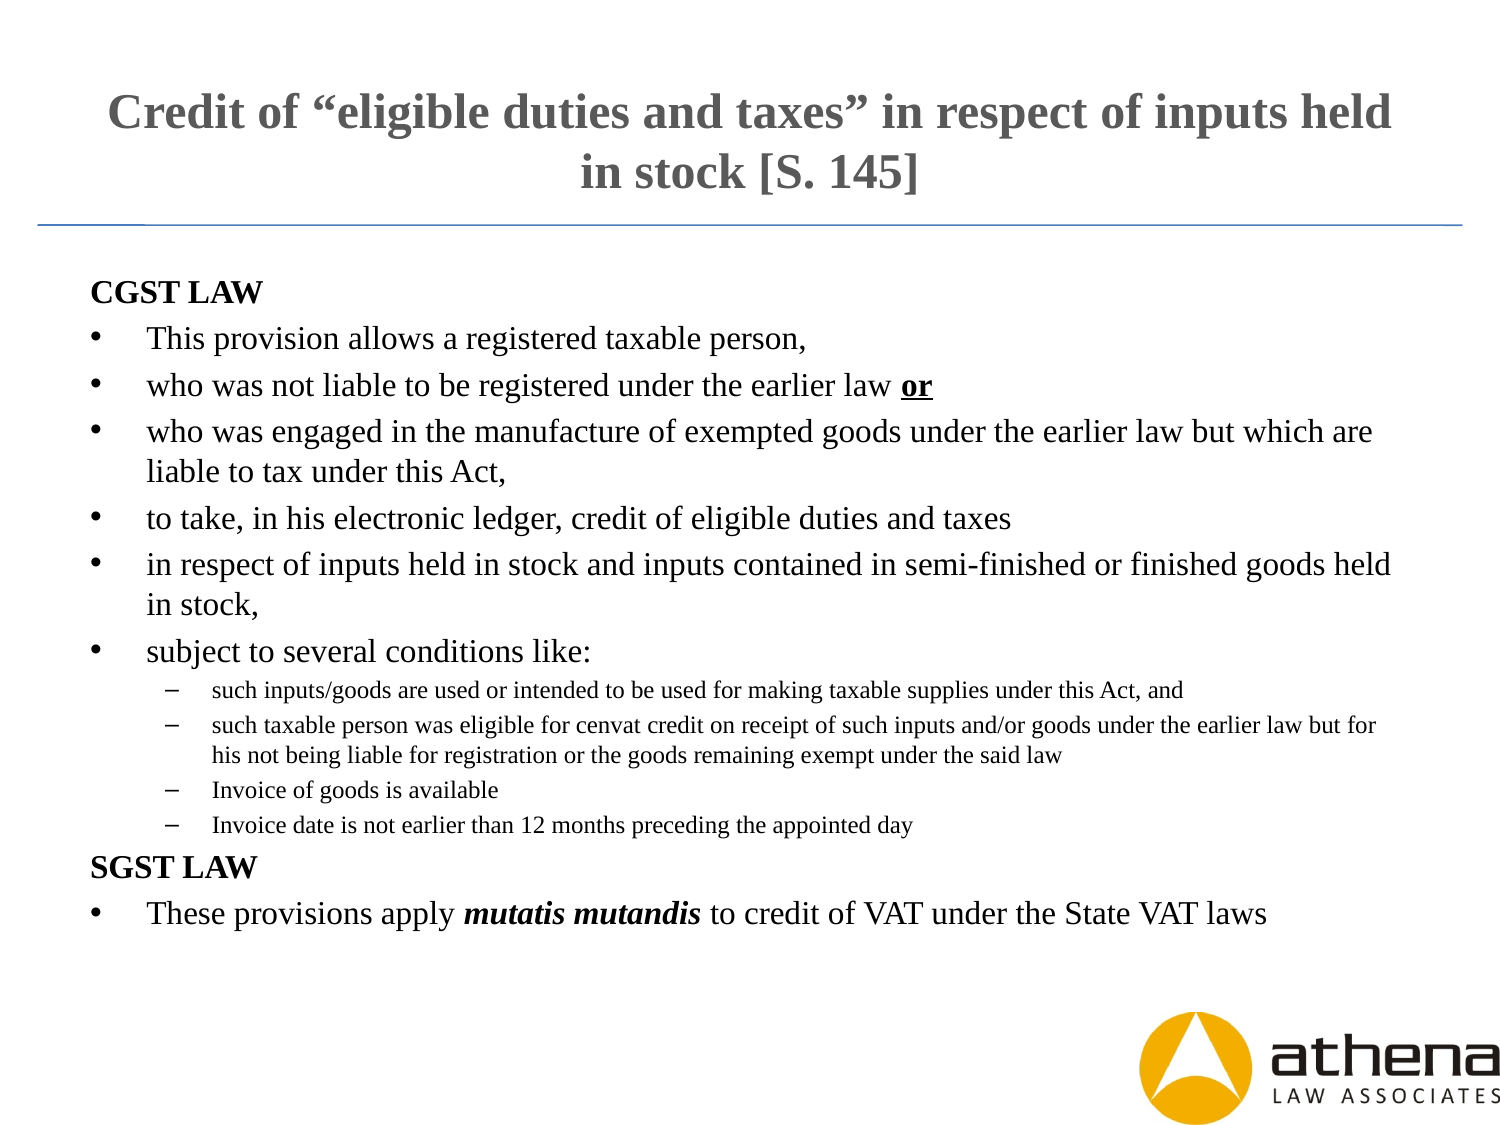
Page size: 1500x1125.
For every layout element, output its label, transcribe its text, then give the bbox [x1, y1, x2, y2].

picture [1139, 1012, 1500, 1125]
list CGST LAW This provision allows a registered taxable person, who was not liable to be registered under the earlier law or who was engaged in the manufacture of exempted goods under the earlier law but which are liable to tax under this Act, to take, in his electronic ledger, credit of eligible duties and taxes in respect of inputs held in stock and inputs contained in semi-finished or finished goods held in stock, subject to several conditions like: such inputs/goods are used or intended to be used for making taxable supplies under this Act, and such taxable person was eligible for cenvat credit on receipt of such inputs and/or goods under the earlier law but for his not being liable for registration or the goods remaining exempt under the said law Invoice of goods is available Invoice date is not earlier than 12 months preceding the appointed day SGST LAW These provisions apply mutatis mutandis to credit of VAT under the State VAT laws [75, 262, 1425, 1005]
title Credit of “eligible duties and taxes” in respect of inputs held in stock [S. 145] [75, 45, 1425, 233]
